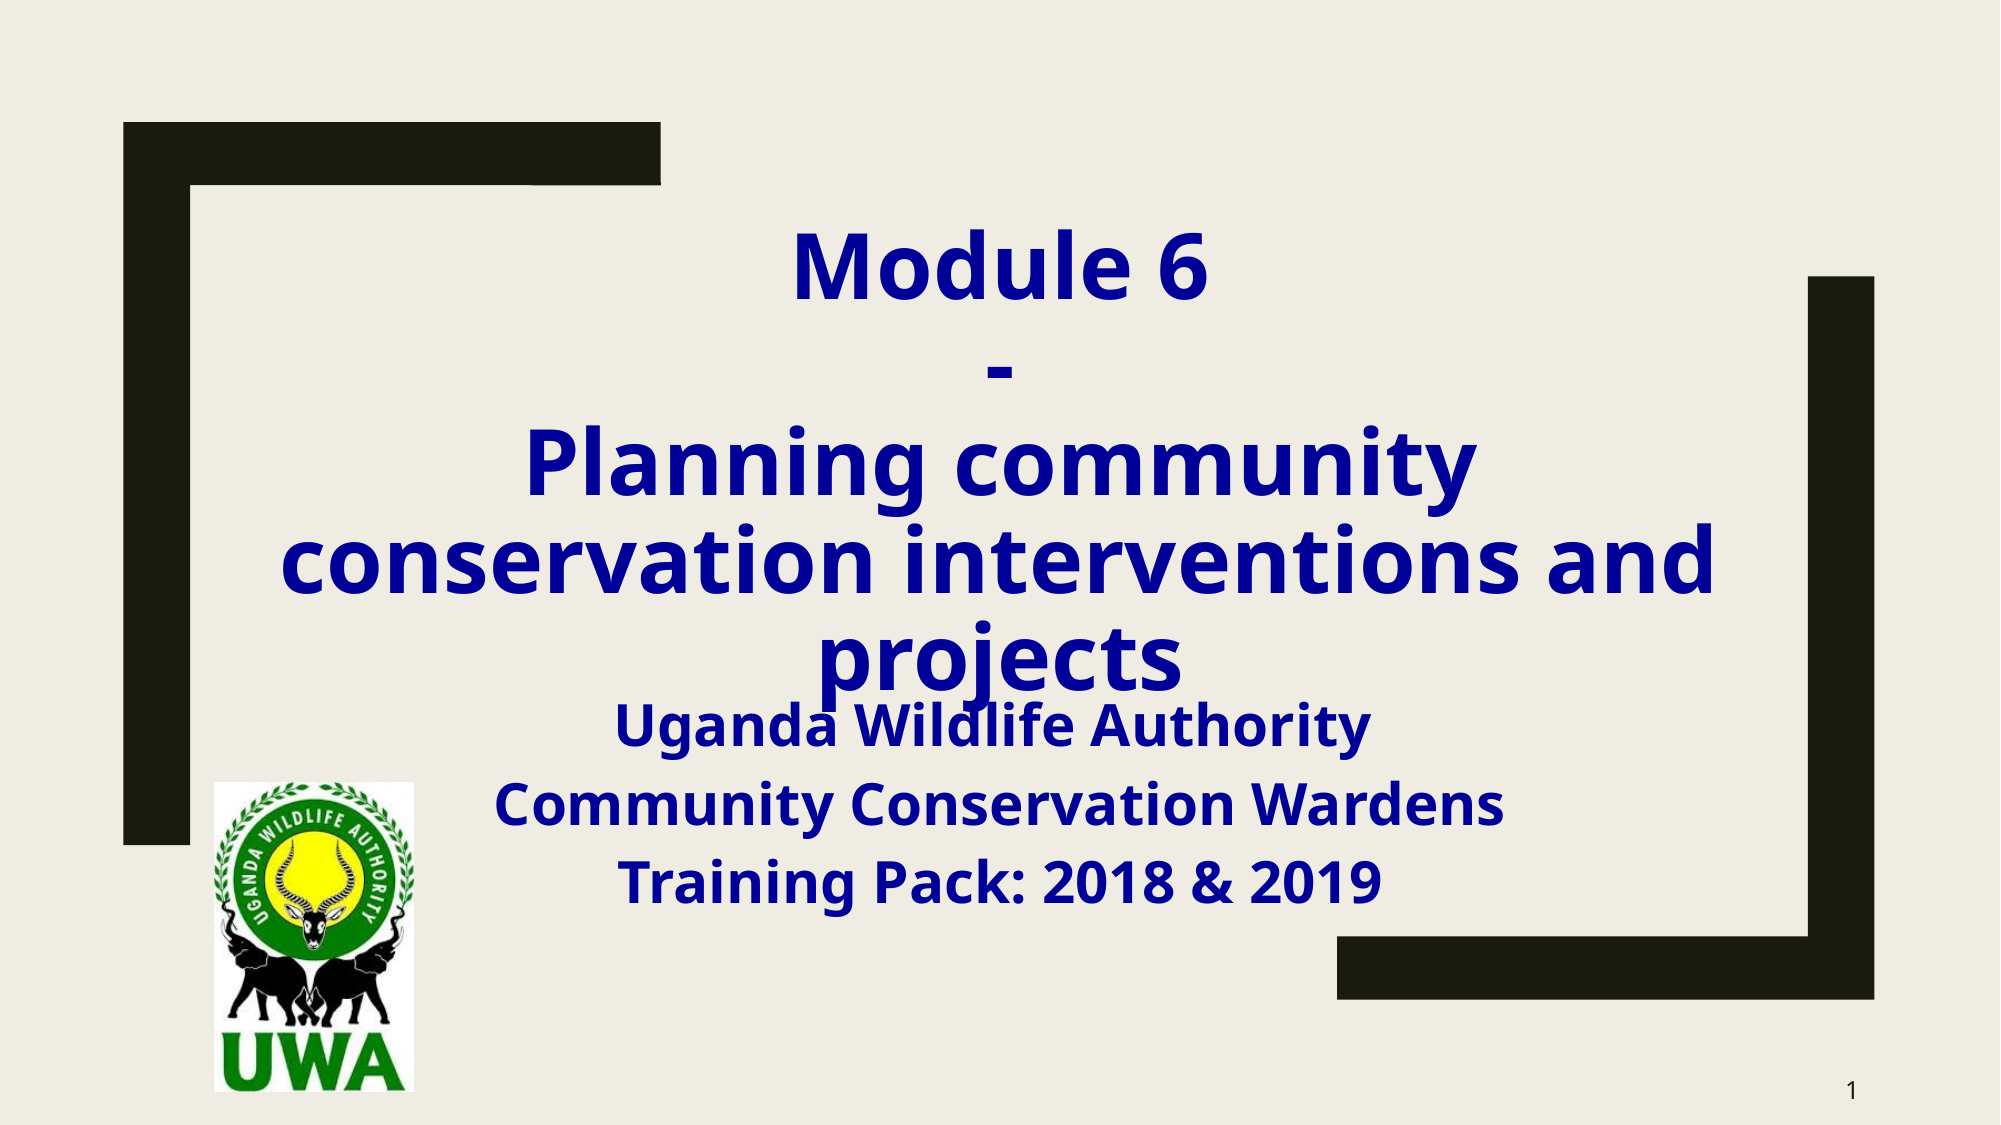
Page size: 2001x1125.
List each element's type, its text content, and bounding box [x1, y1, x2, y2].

subtitle Uganda Wildlife Authority Community Conservation Wardens Training Pack: 2018 & 2019 [314, 672, 1686, 938]
picture [214, 782, 414, 1092]
slide_number 1 [1612, 1058, 1875, 1125]
title Module 6 - Planning community conservation interventions and projects [222, 213, 1778, 647]
